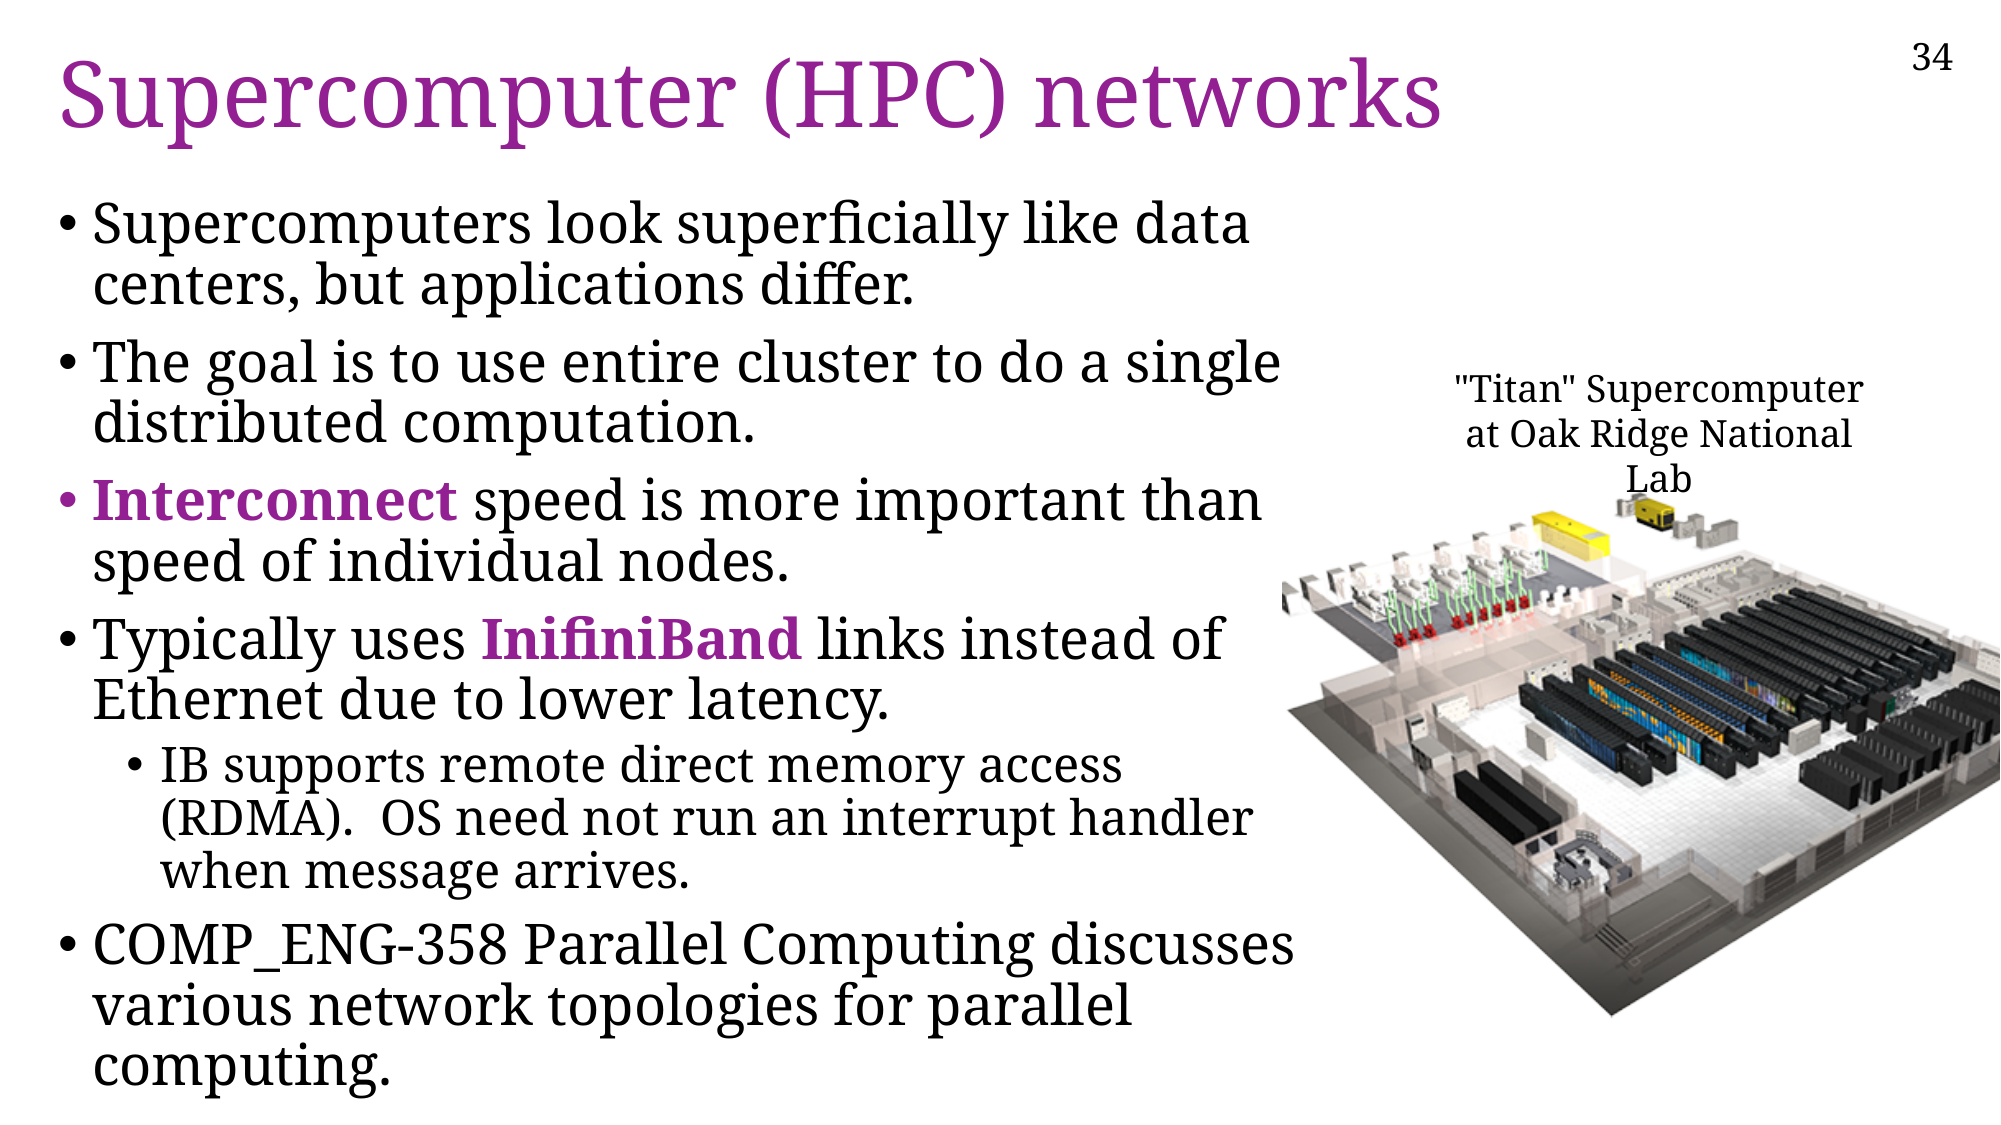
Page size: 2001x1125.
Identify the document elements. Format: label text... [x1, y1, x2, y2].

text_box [1281, 357, 2000, 1032]
list Supercomputers look superficially like data centers, but applications differ. The goal is to use entire cluster to do a single distributed computation. Interconnect speed is more important than speed of individual nodes. Typically uses InifiniBand links instead of Ethernet due to lower latency. IB supports remote direct memory access (RDMA). OS need not run an interrupt handler when message arrives. COMP_ENG-358 Parallel Computing discusses various network topologies for parallel computing. [43, 188, 1345, 1106]
title Supercomputer (HPC) networks [43, 25, 1953, 171]
